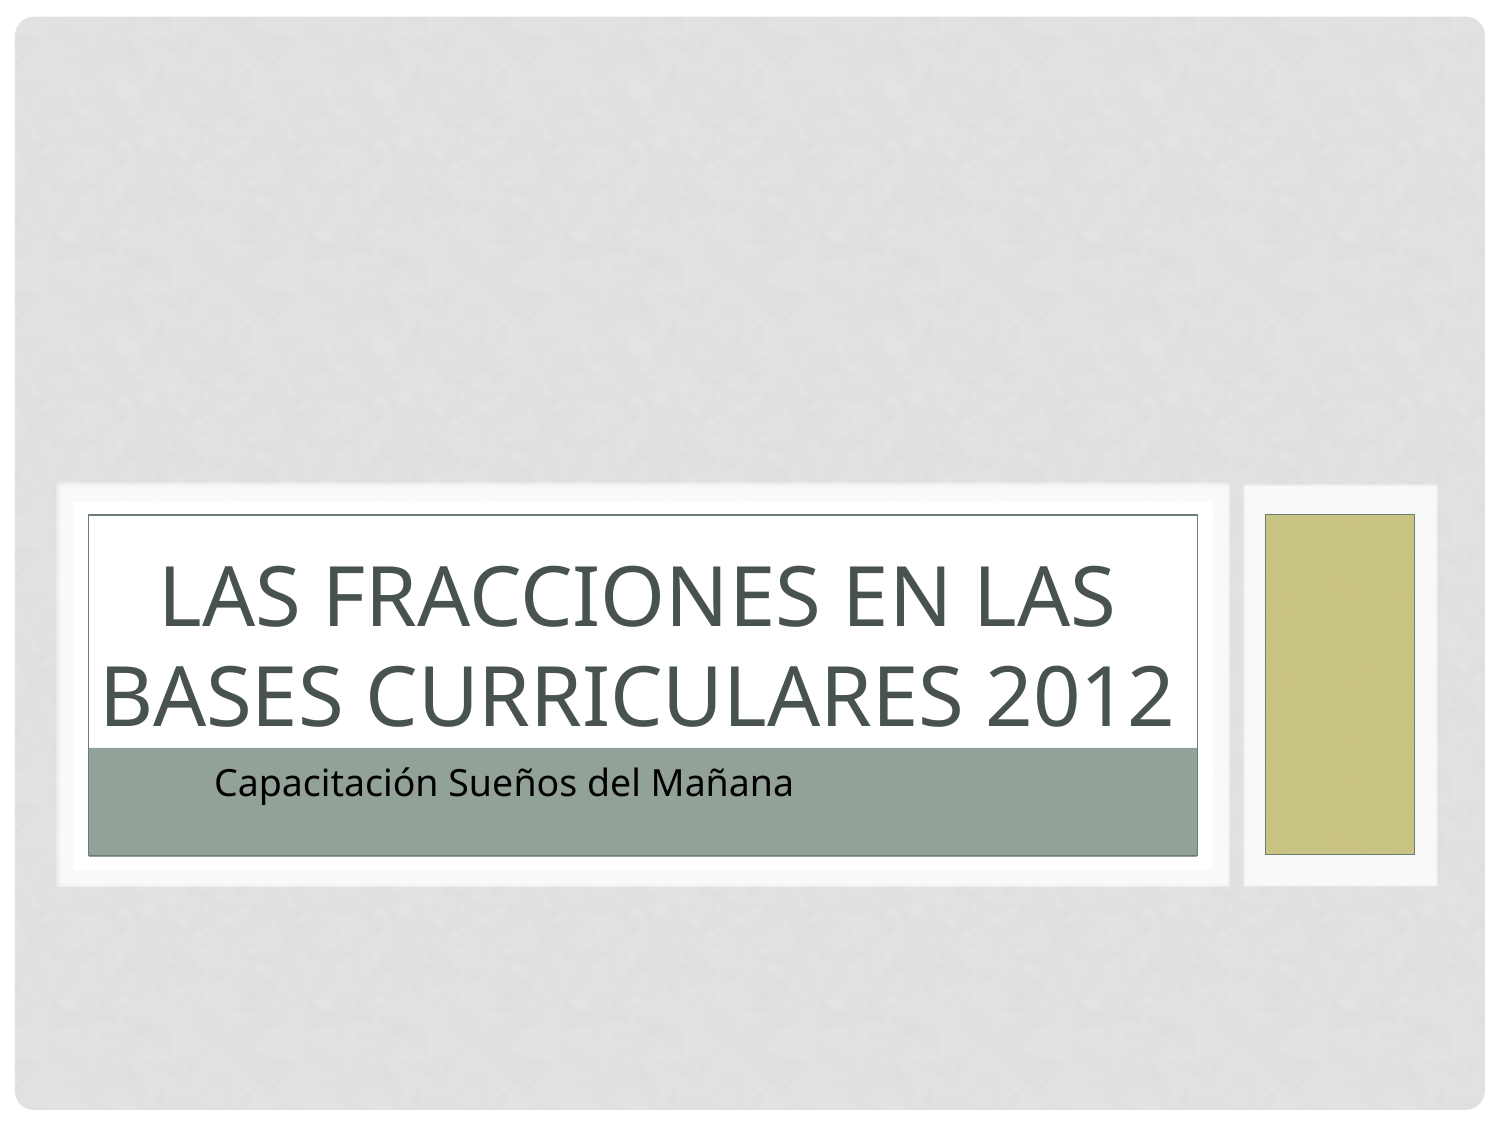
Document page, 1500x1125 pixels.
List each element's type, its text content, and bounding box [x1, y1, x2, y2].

text_box Capacitación Sueños del Mañana [199, 751, 810, 857]
title Las Fracciones en las Bases Curriculares 2012 [76, 479, 1199, 751]
